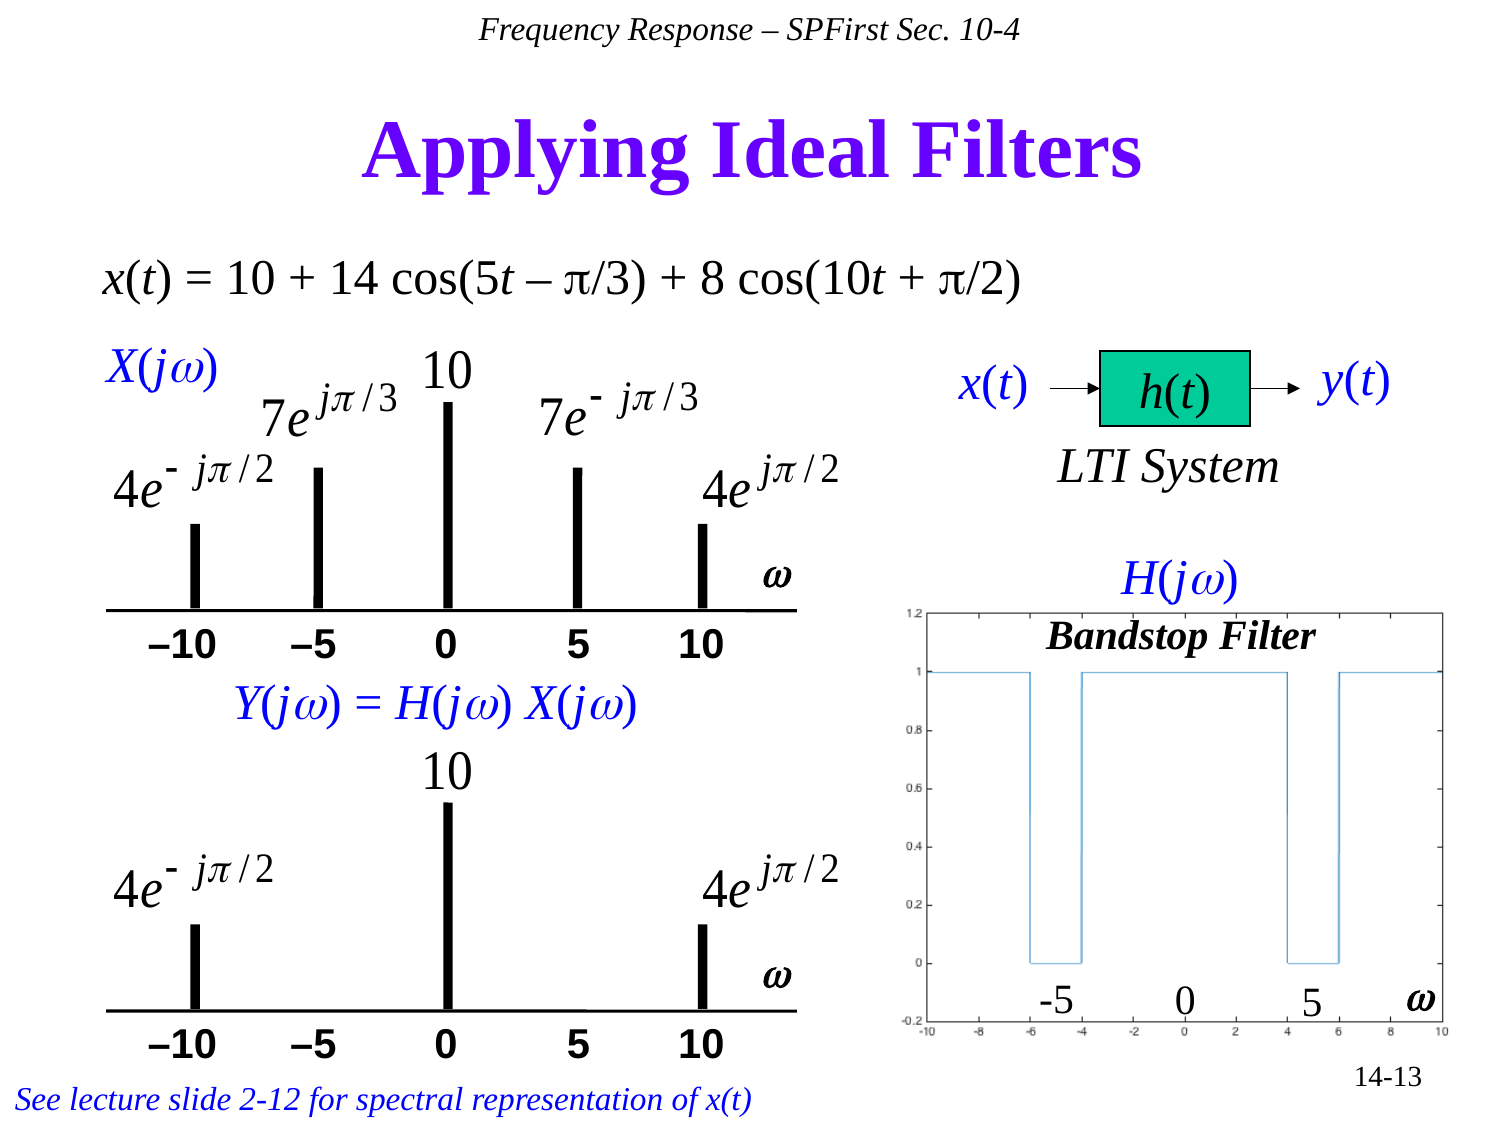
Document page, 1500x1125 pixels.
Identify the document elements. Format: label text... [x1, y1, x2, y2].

title Applying Ideal Filters [8, 55, 1497, 238]
text_box H(jw) [922, 537, 1438, 598]
text_box x(t) = 10 + 14 cos(5t – p/3) + 8 cos(10t + p/2) [12, 237, 1194, 325]
text_box Y(jw) = H(jw) X(jw) [45, 662, 838, 738]
text_box Frequency Response – SPFirst Sec. 10-4 [0, 0, 1500, 55]
text_box LTI System [949, 434, 1313, 513]
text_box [105, 737, 851, 1076]
text_box X(jw) [87, 324, 238, 400]
slide_number 14-13 [1124, 1051, 1438, 1125]
text_box See lecture slide 2-12 for spectral representation of x(t) [0, 1069, 813, 1125]
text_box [949, 337, 1401, 427]
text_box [105, 337, 851, 675]
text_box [892, 599, 1463, 1042]
